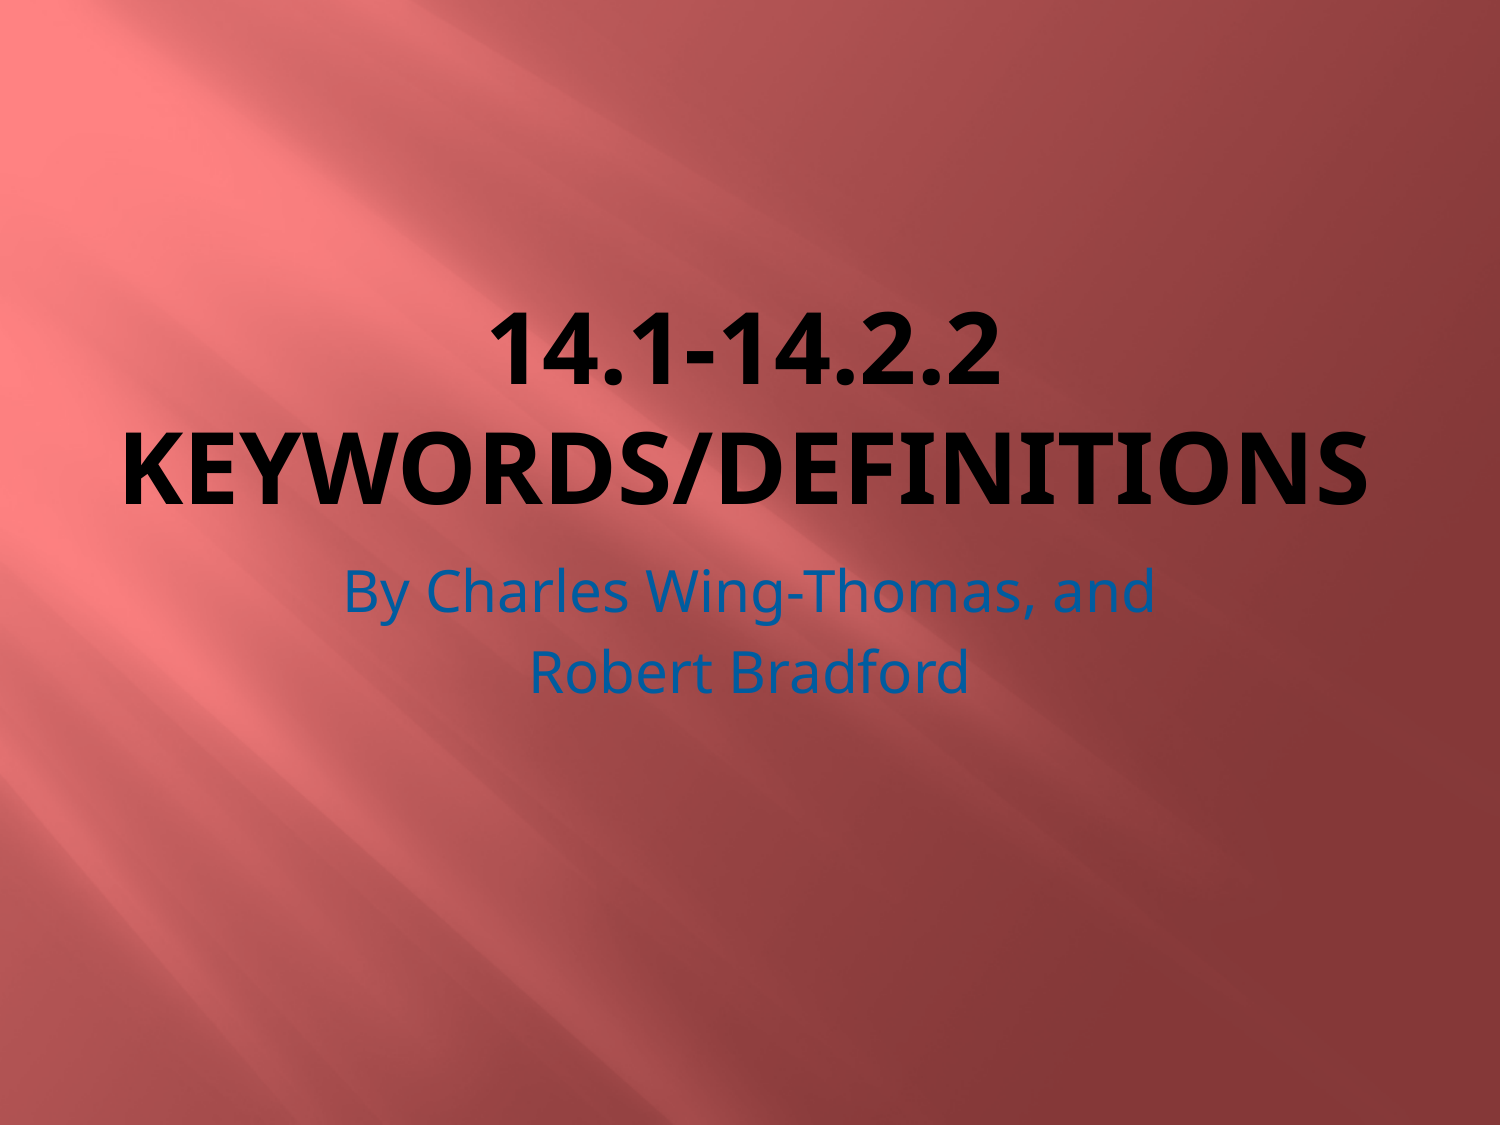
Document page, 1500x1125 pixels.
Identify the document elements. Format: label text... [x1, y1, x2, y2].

subtitle By Charles Wing-Thomas, and Robert Bradford [225, 546, 1275, 834]
title 14.1-14.2.2 Keywords/Definitions [69, 224, 1420, 525]
